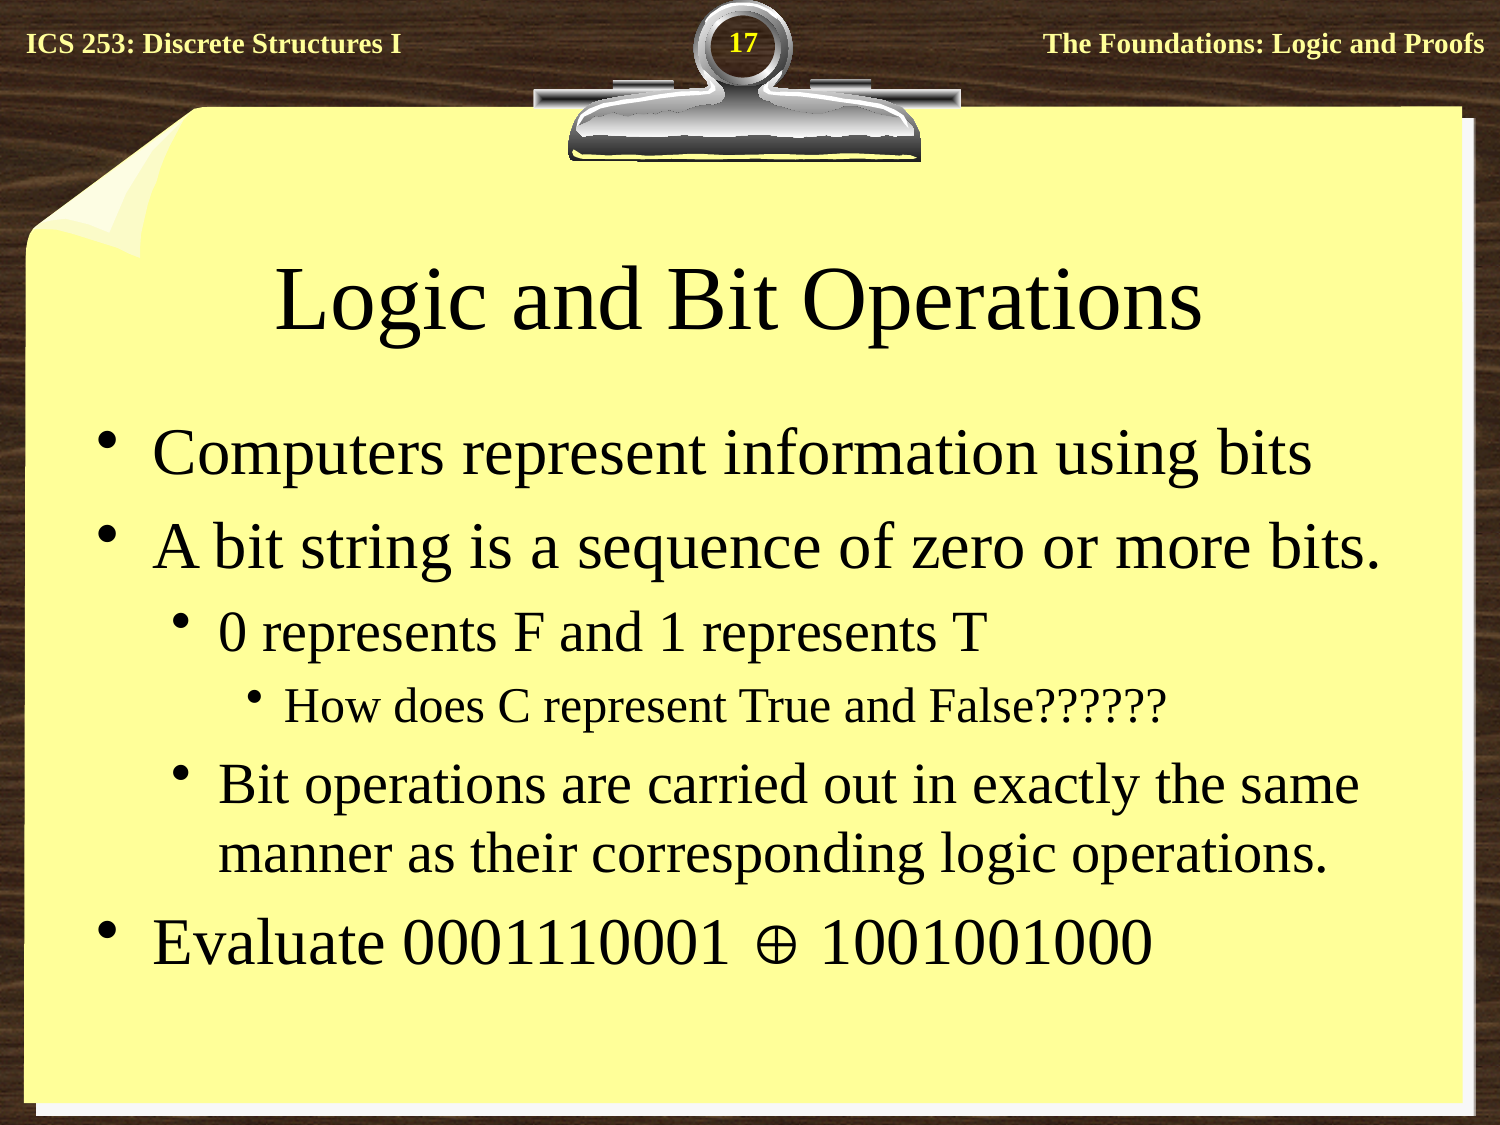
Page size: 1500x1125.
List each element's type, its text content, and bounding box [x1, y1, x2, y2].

picture [0, 0, 1500, 1125]
slide_number 17 [704, 11, 774, 71]
picture [723, 71, 763, 78]
list Computers represent information using bits A bit string is a sequence of zero or more bits. 0 represents F and 1 represents T How does C represent True and False?????? Bit operations are carried out in exactly the same manner as their corresponding logic operations. Evaluate 0001110001  1001001000 [81, 400, 1405, 975]
title Logic and Bit Operations [77, 199, 1403, 387]
